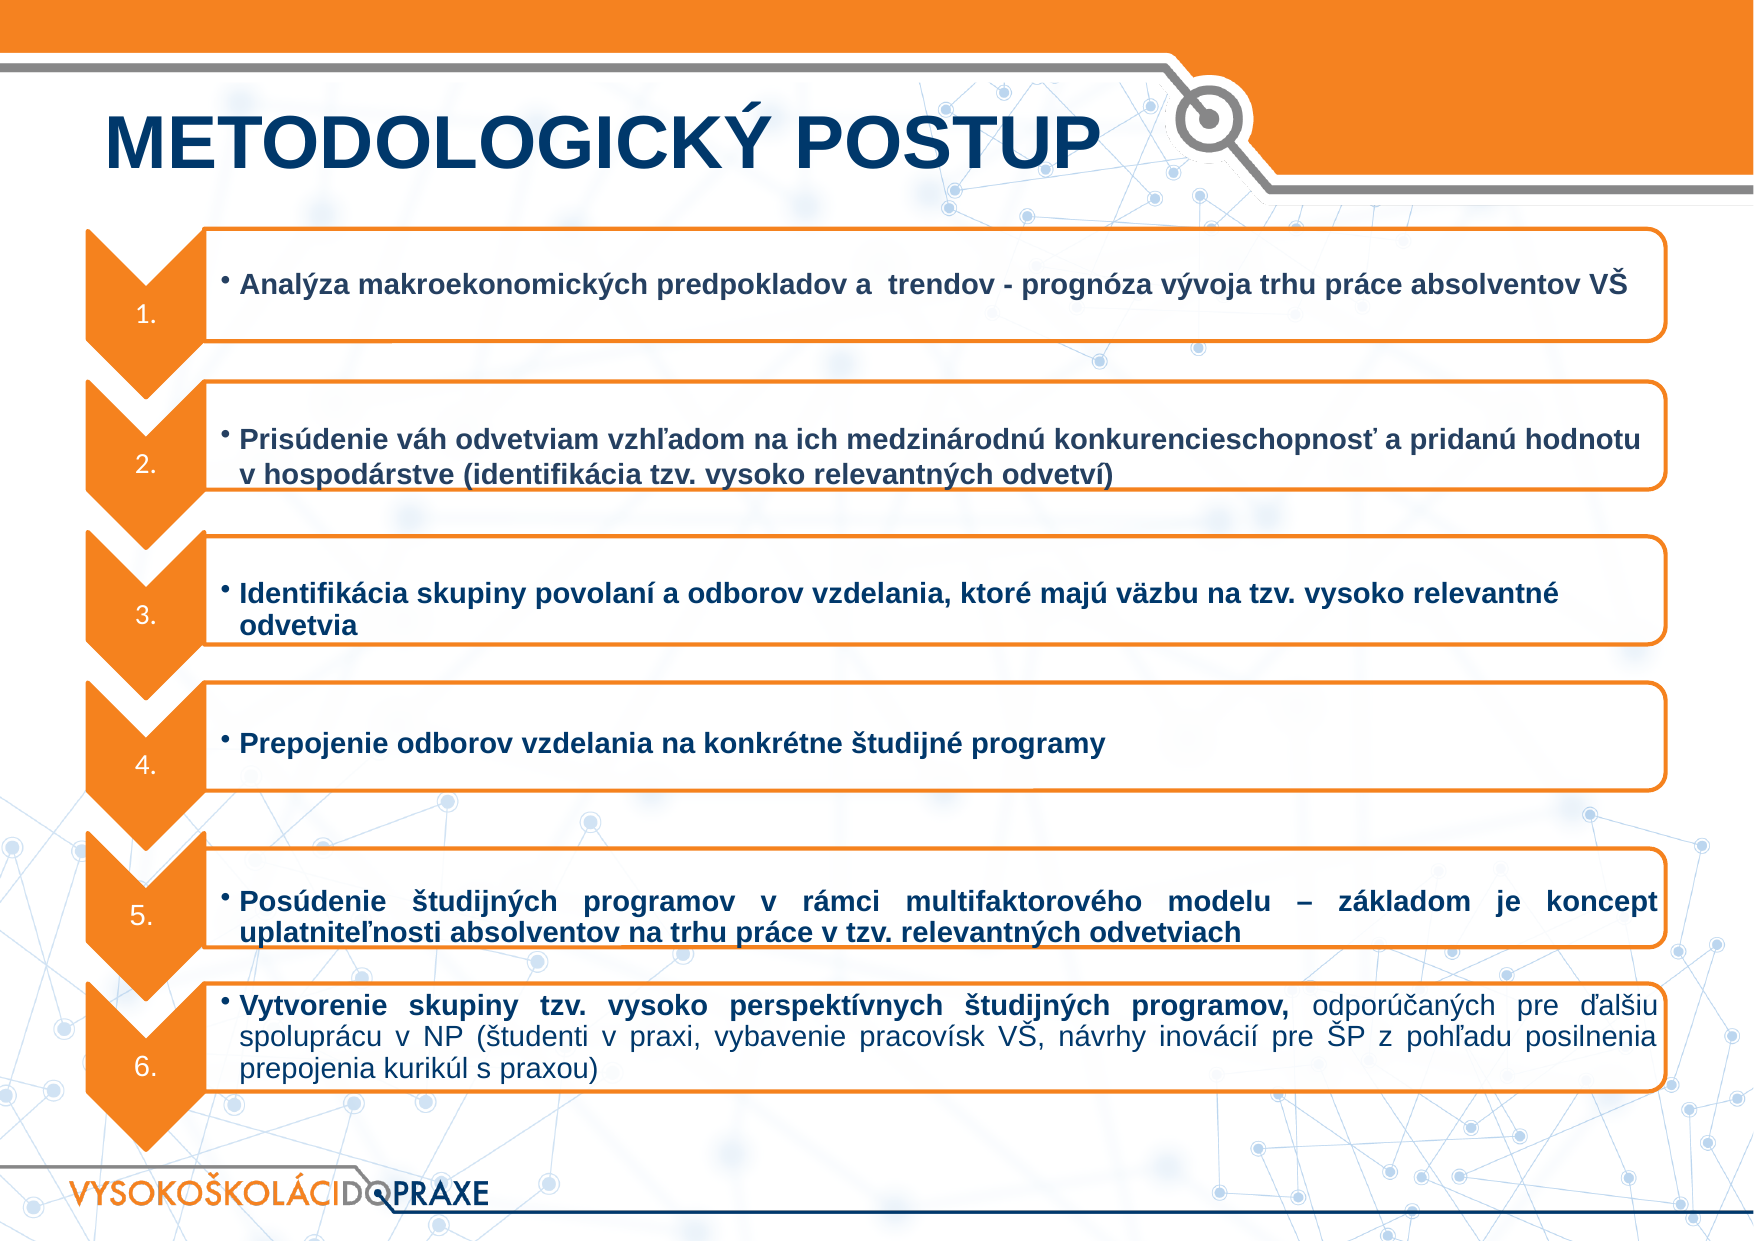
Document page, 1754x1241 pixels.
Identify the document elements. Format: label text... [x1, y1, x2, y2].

title METODOLOGICKÝ POSTUP [87, 97, 1155, 180]
picture [0, 0, 1754, 1241]
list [87, 227, 1666, 1151]
